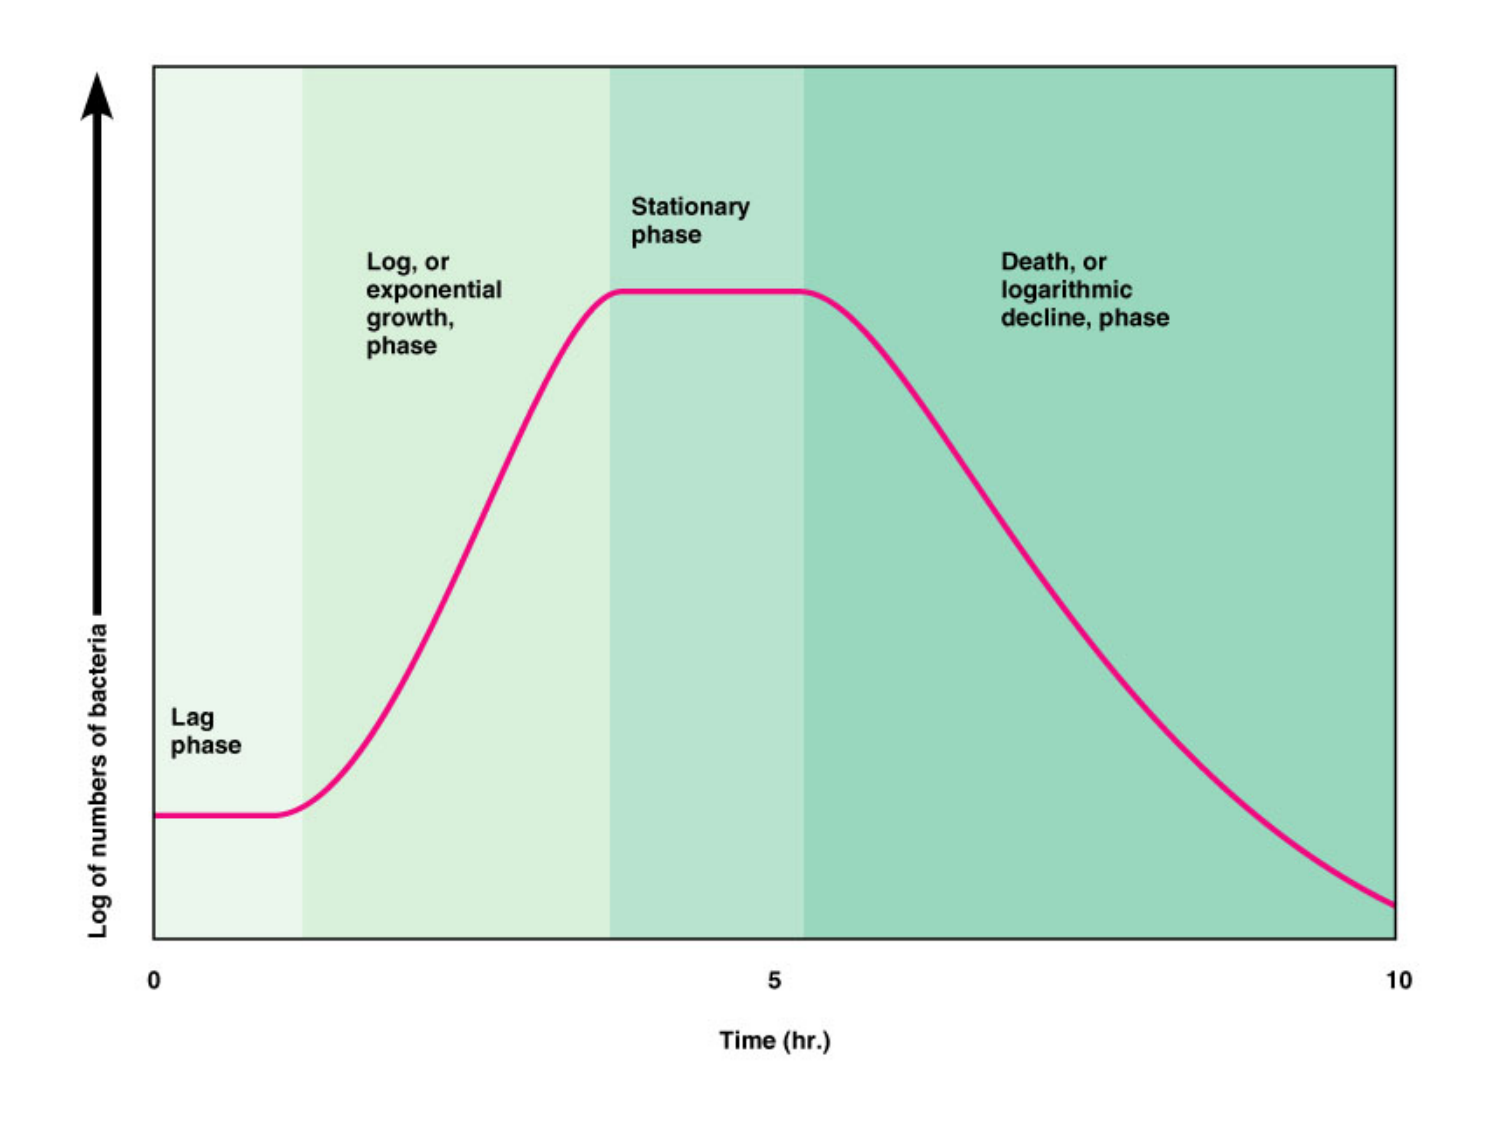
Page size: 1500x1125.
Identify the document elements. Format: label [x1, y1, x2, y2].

list [65, 53, 1430, 1067]
